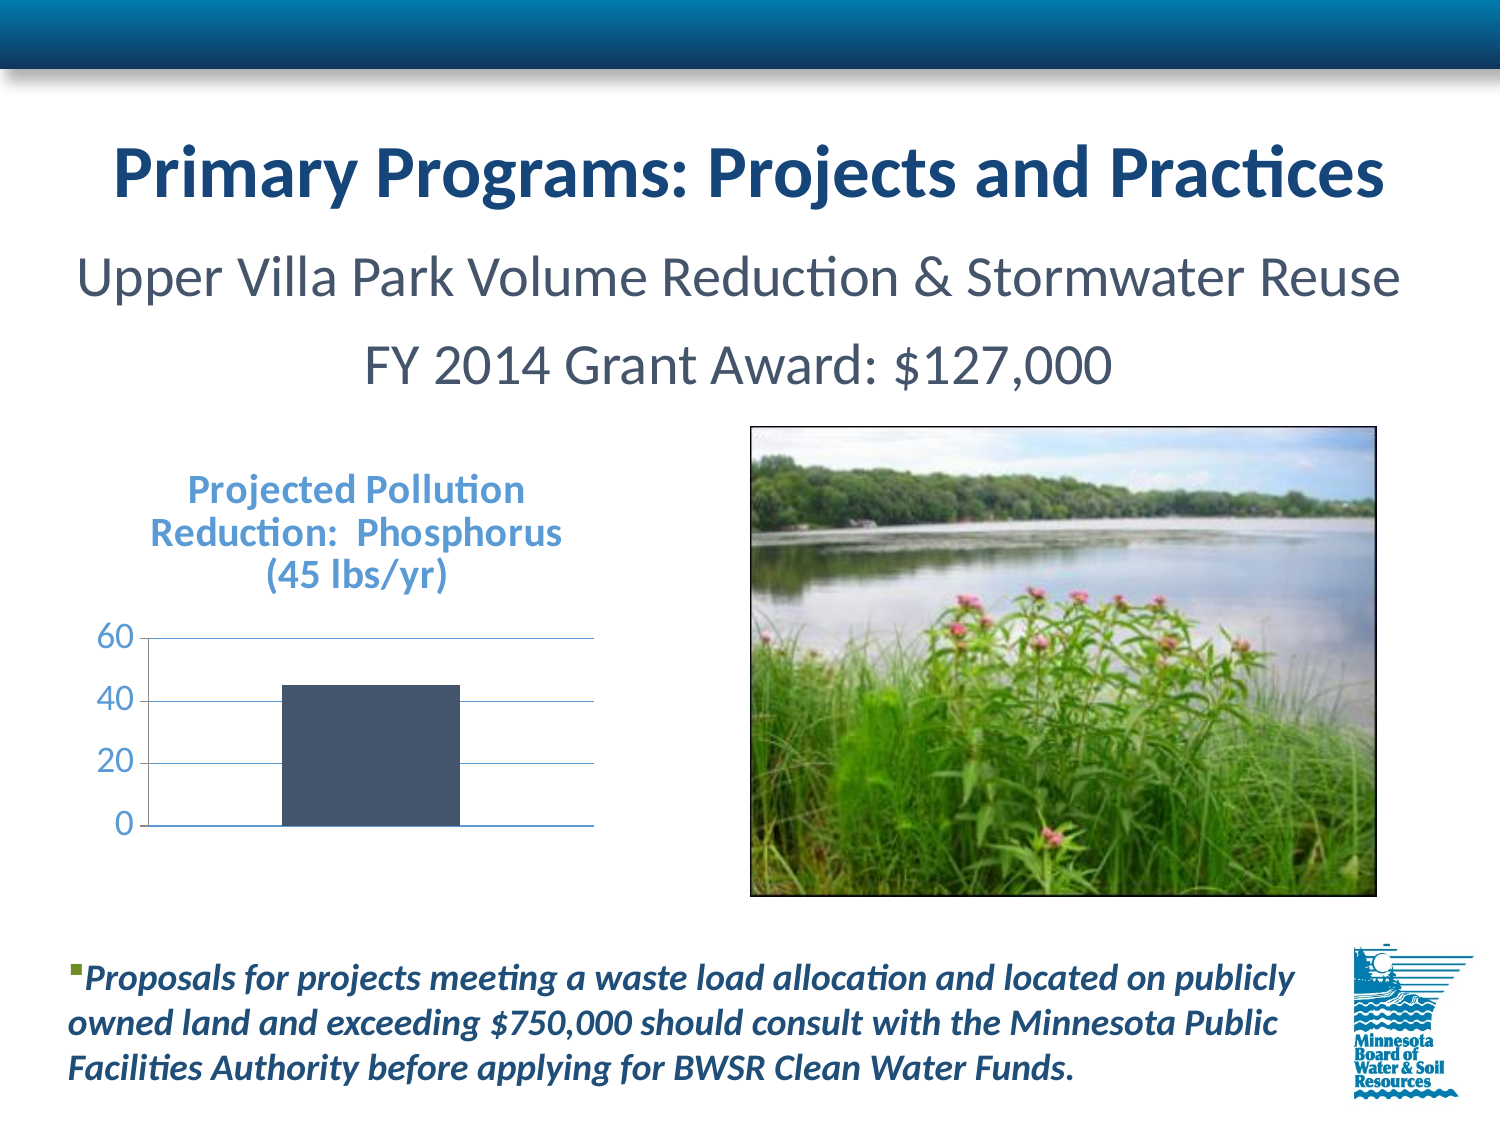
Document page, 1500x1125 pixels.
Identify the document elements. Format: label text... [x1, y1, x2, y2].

text_box FY 2014 Grant Award: $127,000 [168, 318, 1310, 404]
chart [62, 454, 617, 860]
text_box Upper Villa Park Volume Reduction & Stormwater Reuse [15, 218, 1463, 328]
text_box [0, 0, 1500, 69]
text_box Proposals for projects meeting a waste load allocation and located on publicly owned land and exceeding $750,000 should consult with the Minnesota Public Facilities Authority before applying for BWSR Clean Water Funds. [53, 945, 1328, 1095]
text_box Primary Programs: Projects and Practices [31, 88, 1447, 218]
picture [1328, 918, 1500, 1125]
picture [749, 426, 1377, 897]
